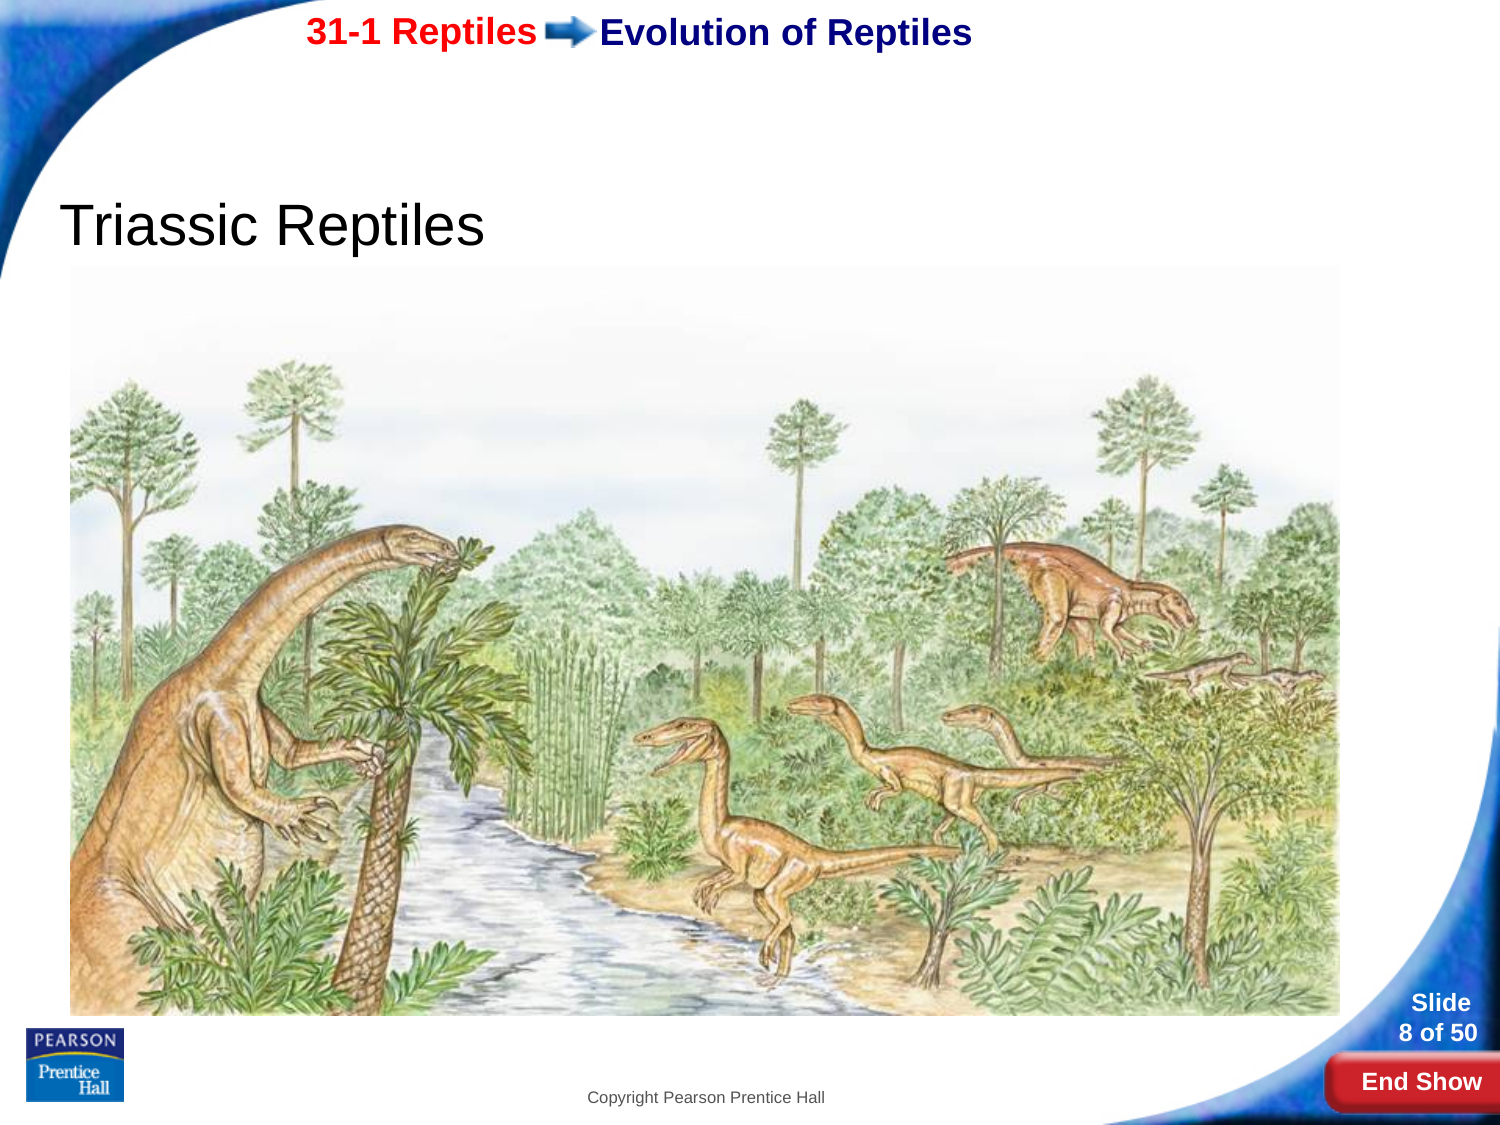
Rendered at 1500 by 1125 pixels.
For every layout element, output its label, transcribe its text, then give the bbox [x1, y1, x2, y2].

footer Copyright Pearson Prentice Hall [468, 1078, 945, 1105]
picture [0, 0, 1500, 1125]
title Evolution of Reptiles [584, 0, 1254, 76]
list Triassic Reptiles [44, 179, 1463, 976]
